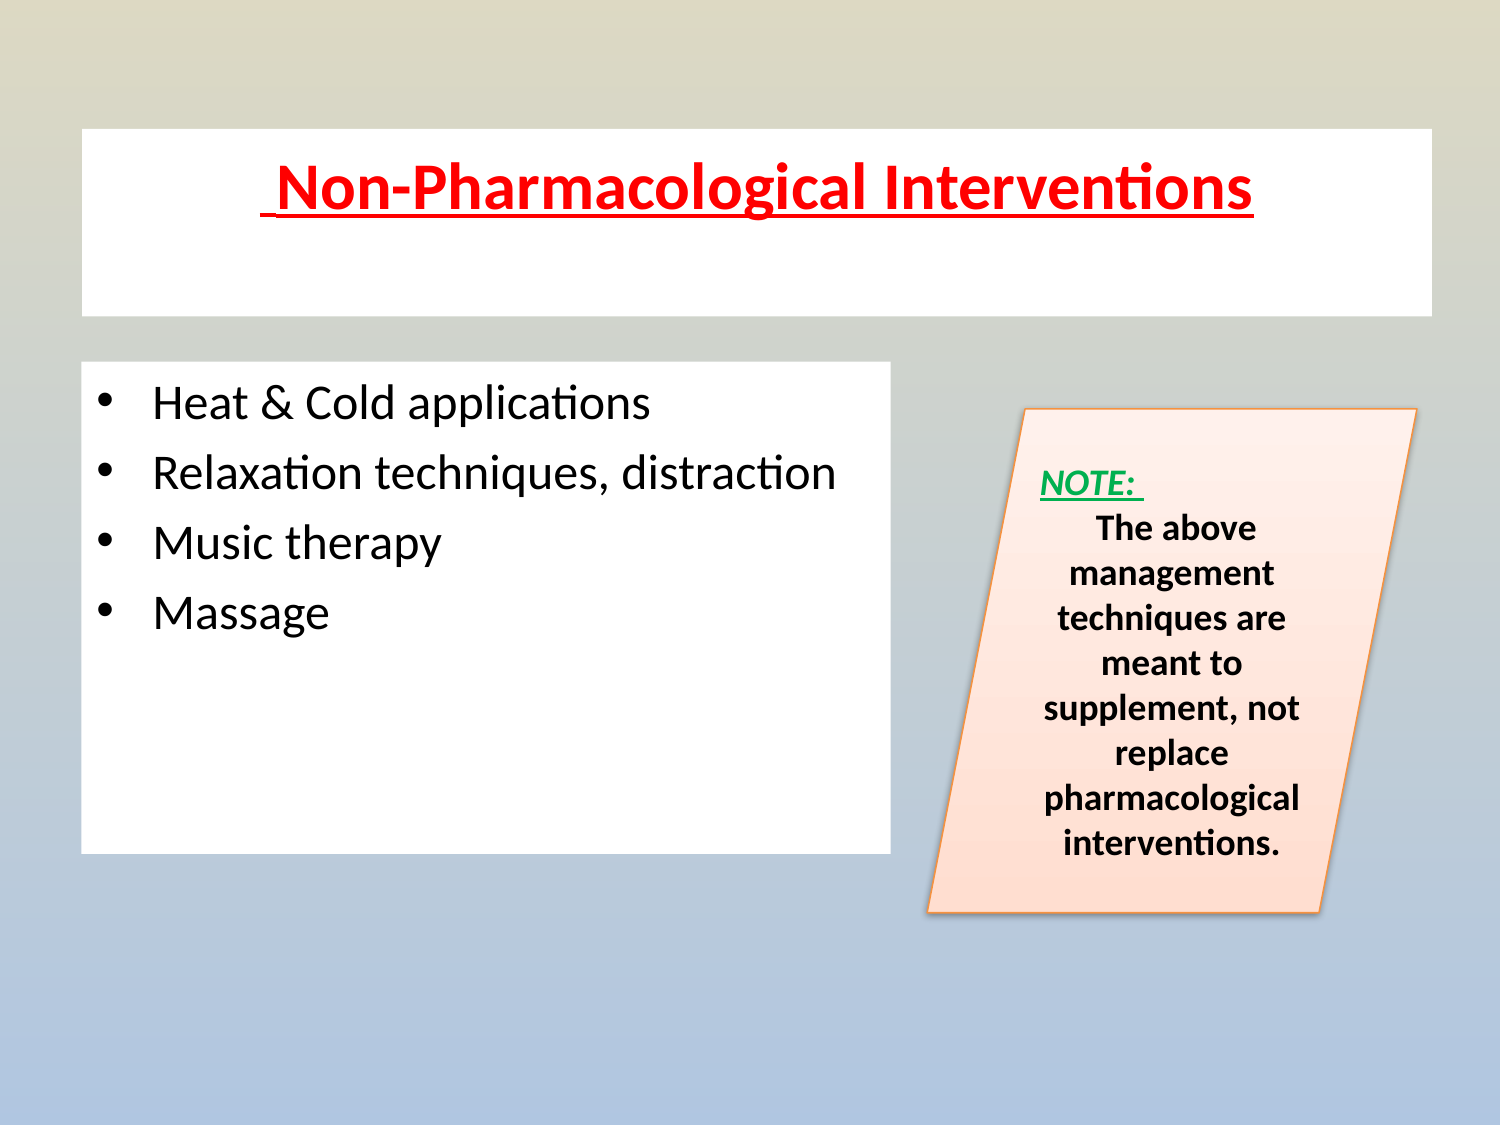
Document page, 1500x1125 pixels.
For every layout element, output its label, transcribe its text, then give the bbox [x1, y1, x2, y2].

list Heat & Cold applications Relaxation techniques, distraction Music therapy Massage [80, 361, 891, 855]
title Non-Pharmacological Interventions [81, 128, 1433, 317]
text_box NOTE: The above management techniques are meant to supplement, not replace pharmacological interventions. [926, 408, 1418, 914]
